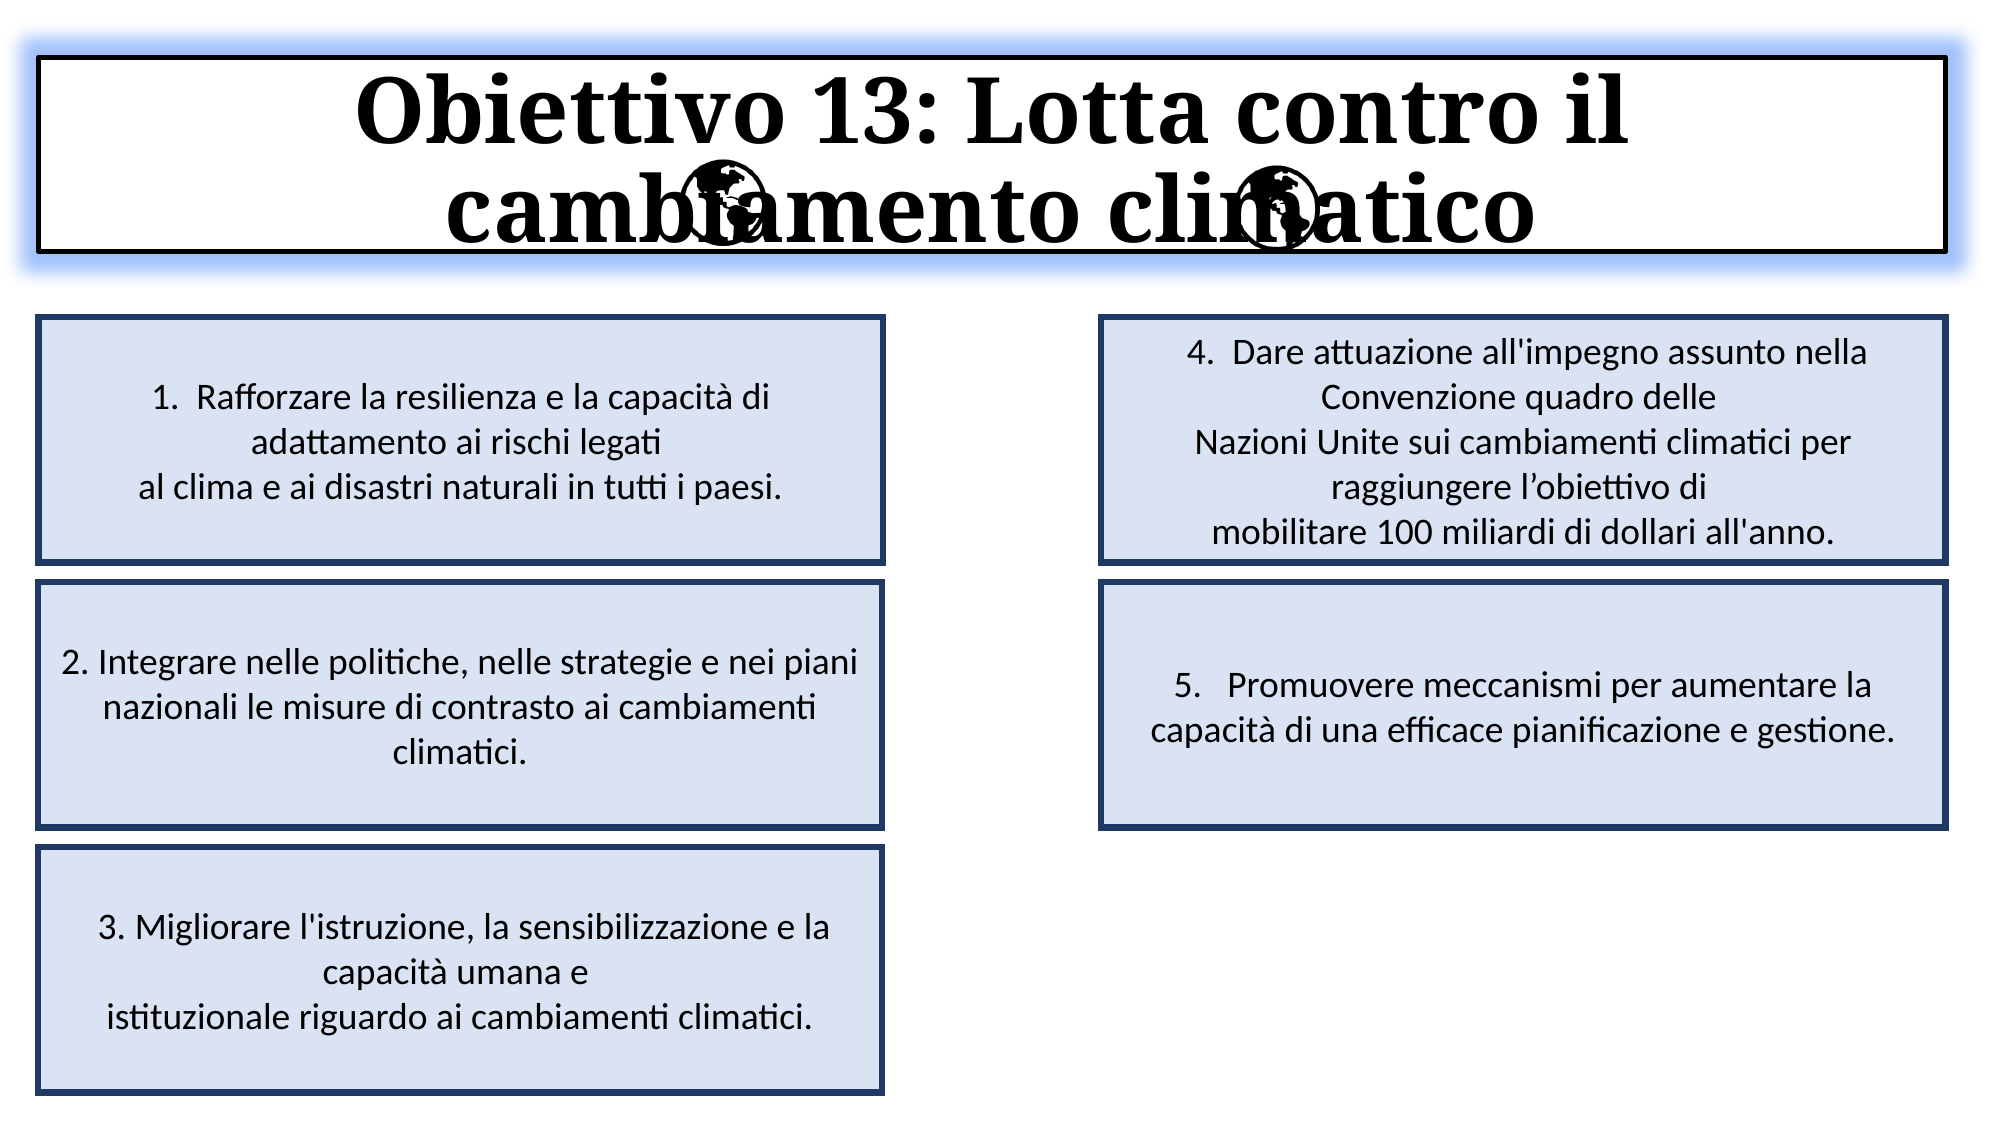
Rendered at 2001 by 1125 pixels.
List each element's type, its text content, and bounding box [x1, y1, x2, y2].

text_box 4. Dare attuazione all'impegno assunto nella Convenzione quadro delle Nazioni Unite sui cambiamenti climatici per raggiungere l’obiettivo di mobilitare 100 miliardi di dollari all'anno. [1100, 316, 1947, 563]
picture [1222, 154, 1331, 263]
text_box 2. Integrare nelle politiche, nelle strategie e nei piani nazionali le misure di contrasto ai cambiamenti climatici. [37, 581, 883, 829]
text_box 3. Migliorare l'istruzione, la sensibilizzazione e la capacità umana e istituzionale riguardo ai cambiamenti climatici. [37, 846, 883, 1093]
text_box Obiettivo 13: Lotta contro il cambiamento climatico [38, 57, 1946, 252]
picture [668, 148, 778, 257]
text_box 5. Promuovere meccanismi per aumentare la capacità di una efficace pianificazione e gestione. [1100, 581, 1947, 829]
text_box 1. Rafforzare la resilienza e la capacità di adattamento ai rischi legati al clima e ai disastri naturali in tutti i paesi. [38, 316, 884, 563]
